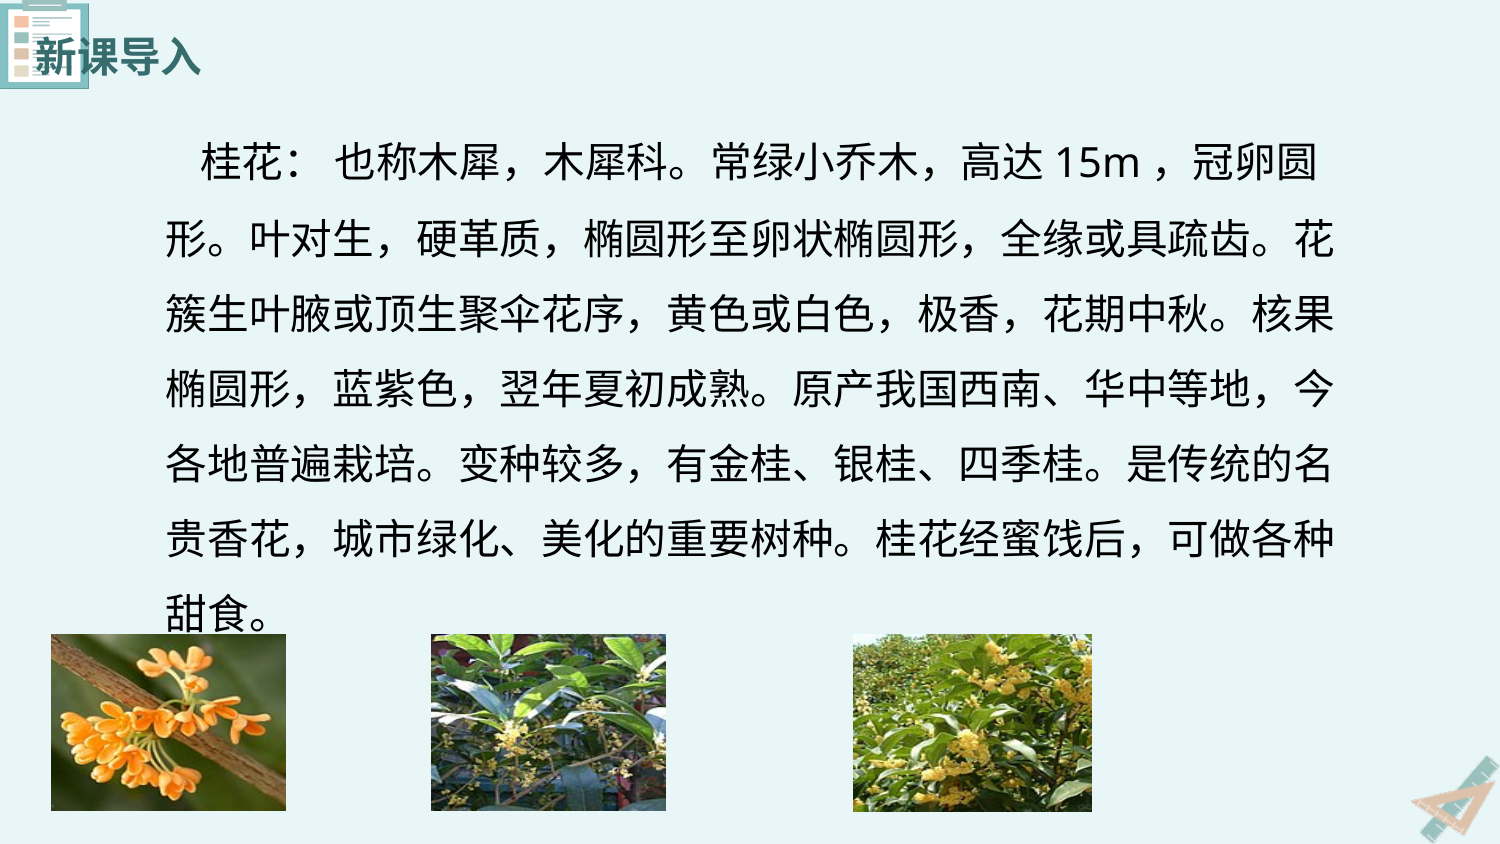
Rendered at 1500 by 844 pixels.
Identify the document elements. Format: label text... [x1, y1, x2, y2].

text_box 新课导入 [89, 25, 261, 87]
picture [0, 0, 89, 89]
picture [431, 634, 666, 811]
text_box 桂花： 也称木犀，木犀科。常绿小乔木，高达15m，冠卵圆形。叶对生，硬革质，椭圆形至卵状椭圆形，全缘或具疏齿。花簇生叶腋或顶生聚伞花序，黄色或白色，极香，花期中秋。核果椭圆形，蓝紫色，翌年夏初成熟。原产我国西南、华中等地，今各地普遍栽培。变种较多，有金桂、银桂、四季桂。是传统的名贵香花，城市绿化、美化的重要树种。桂花经蜜饯后，可做各种甜食。 [150, 90, 1374, 645]
picture [51, 634, 286, 811]
picture [853, 634, 1092, 812]
picture [1411, 755, 1500, 844]
